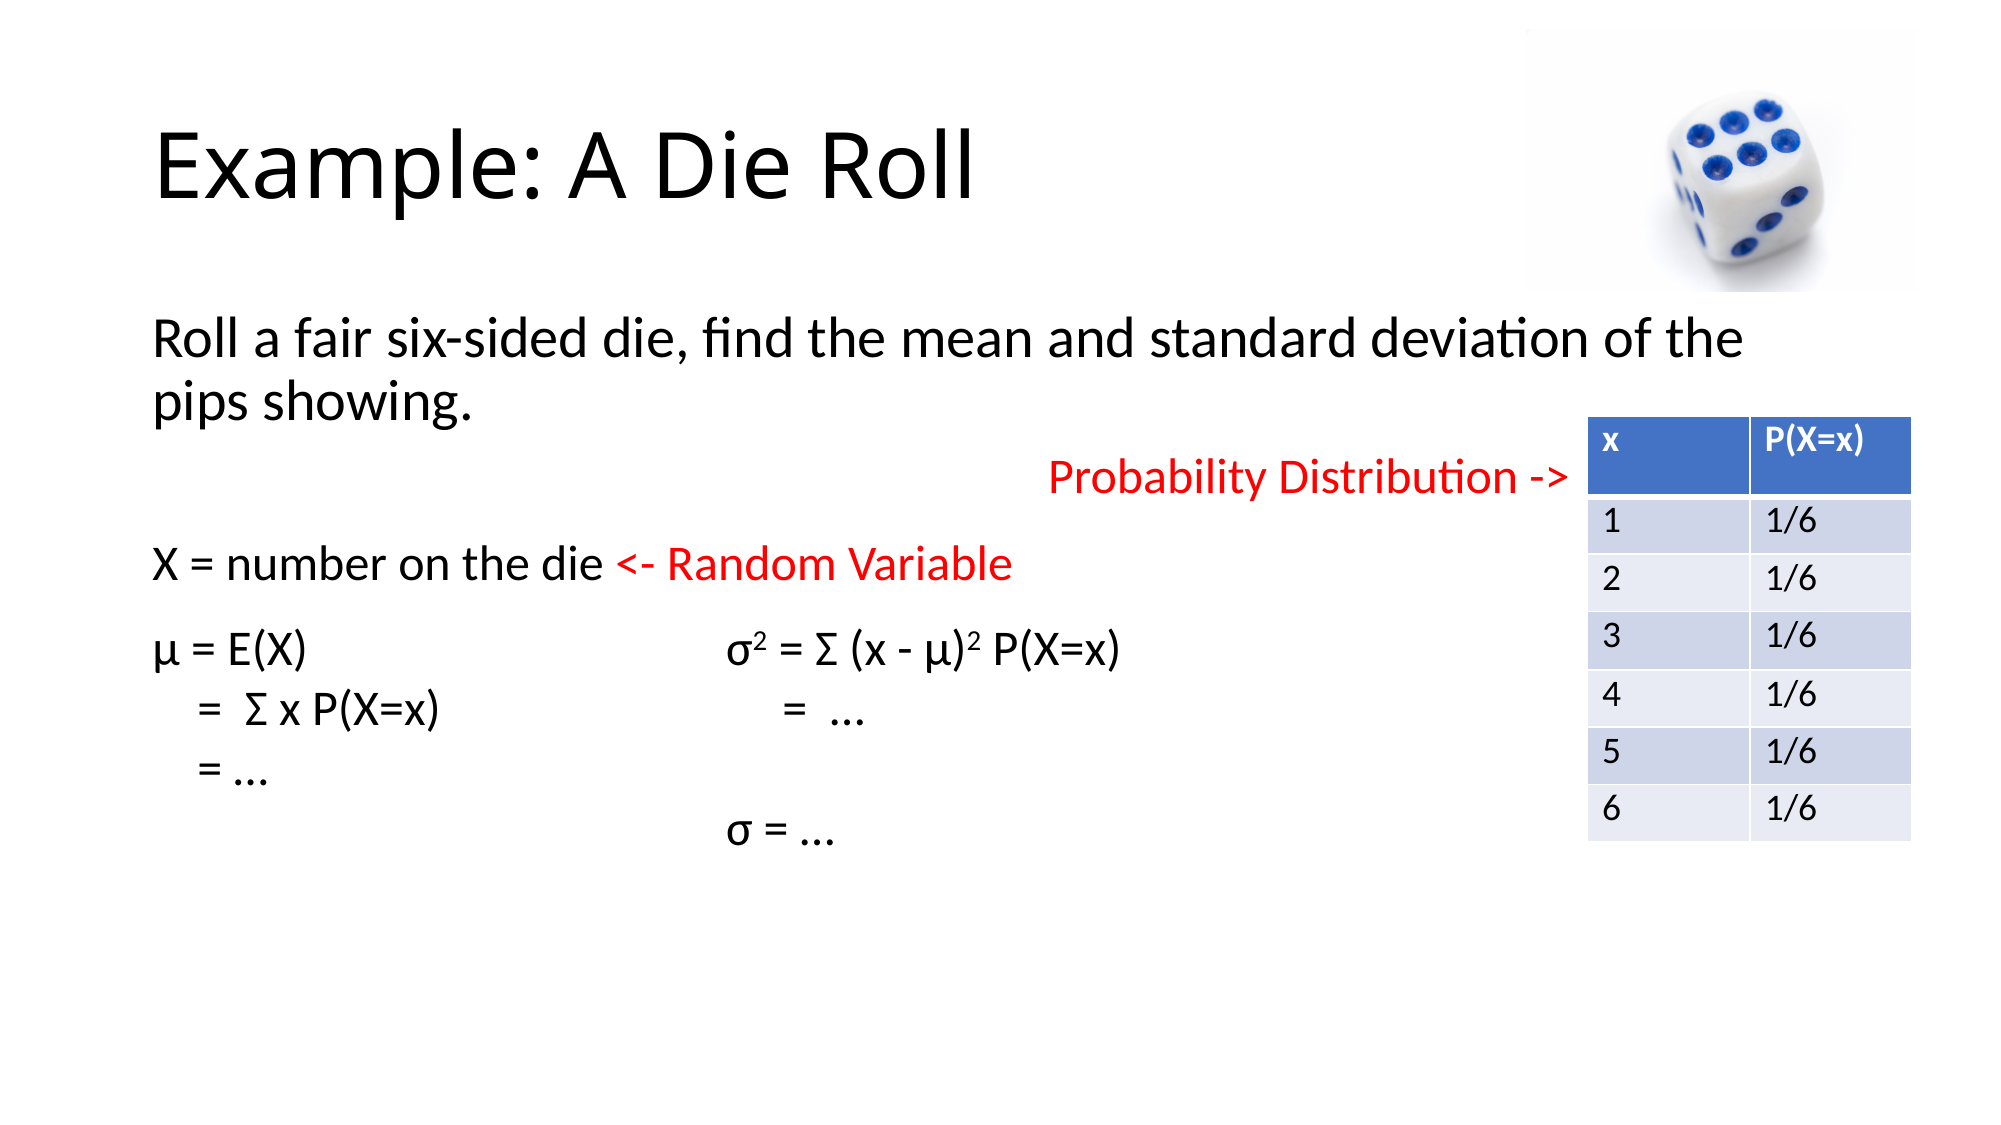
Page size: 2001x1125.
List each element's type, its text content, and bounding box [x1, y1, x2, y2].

table_header x [1588, 417, 1749, 494]
text_box Probability Distribution -> [1033, 436, 1722, 512]
table_cell 1/6 [1751, 671, 1911, 726]
table_cell 1/6 [1751, 612, 1911, 669]
table_cell 1 [1588, 500, 1749, 553]
table_cell 1/6 [1751, 555, 1911, 611]
table_cell 1/6 [1751, 500, 1911, 553]
table_cell 3 [1588, 612, 1749, 669]
text_box µ = E(X) = Σ x P(X=x) = … [137, 607, 705, 803]
picture [1526, 29, 1920, 292]
list Roll a fair six-sided die, find the mean and standard deviation of the pips showing. X = number on the die <- Random Variable [137, 299, 1863, 1014]
table_cell 4 [1588, 671, 1749, 726]
table_cell 1/6 [1751, 728, 1911, 784]
table_cell 1/6 [1751, 785, 1911, 841]
text_box σ2 = Σ (x - µ)2 P(X=x) = … σ = … [711, 607, 1558, 863]
table_cell 2 [1588, 555, 1749, 611]
table_header P(X=x) [1751, 417, 1911, 494]
table_cell 5 [1588, 728, 1749, 784]
title Example: A Die Roll [137, 59, 1526, 278]
table_cell 6 [1588, 785, 1749, 841]
